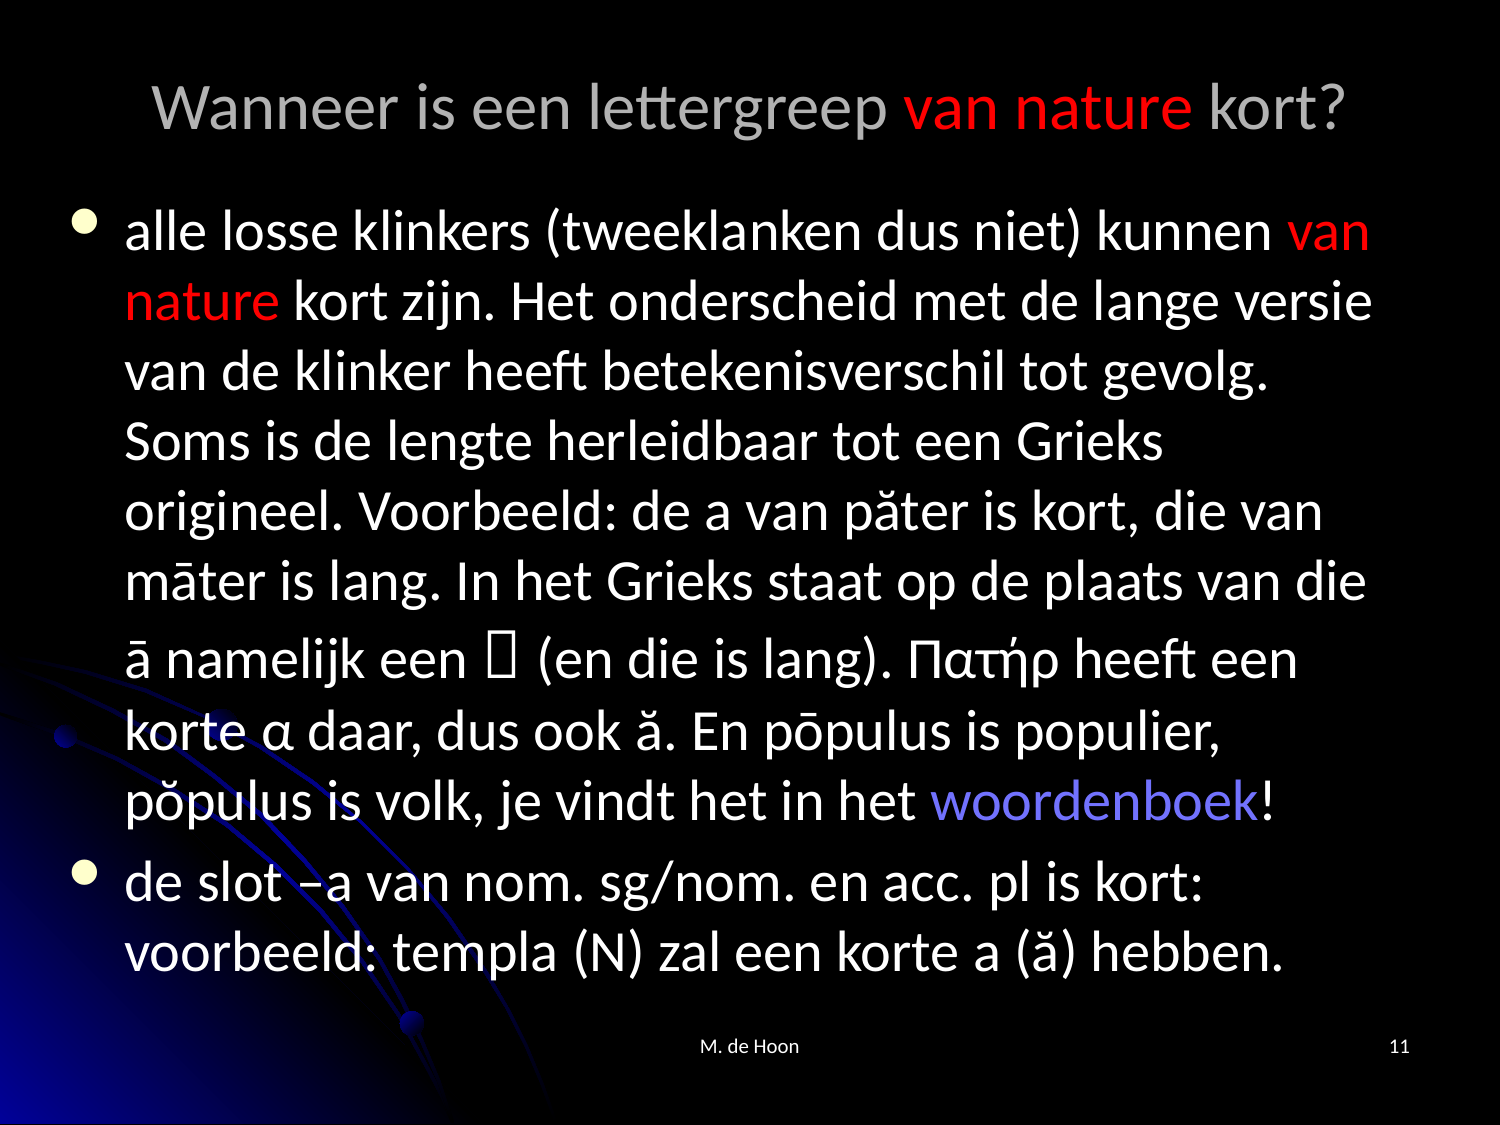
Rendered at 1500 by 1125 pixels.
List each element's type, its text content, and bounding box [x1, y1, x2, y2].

list alle losse klinkers (tweeklanken dus niet) kunnen van nature kort zijn. Het onderscheid met de lange versie van de klinker heeft betekenisverschil tot gevolg. Soms is de lengte herleidbaar tot een Grieks origineel. Voorbeeld: de a van păter is kort, die van māter is lang. In het Grieks staat op de plaats van die ā namelijk een  (en die is lang). Πατήρ heeft een korte α daar, dus ook ă. En pōpulus is populier, pŏpulus is volk, je vindt het in het woordenboek! de slot –a van nom. sg/nom. en acc. pl is kort: voorbeeld: templa (N) zal een korte a (ă) hebben. [52, 184, 1404, 1026]
footer M. de Hoon [512, 1026, 988, 1101]
slide_number 11 [1074, 1024, 1426, 1101]
title Wanneer is een lettergreep van nature kort? [40, 45, 1460, 162]
